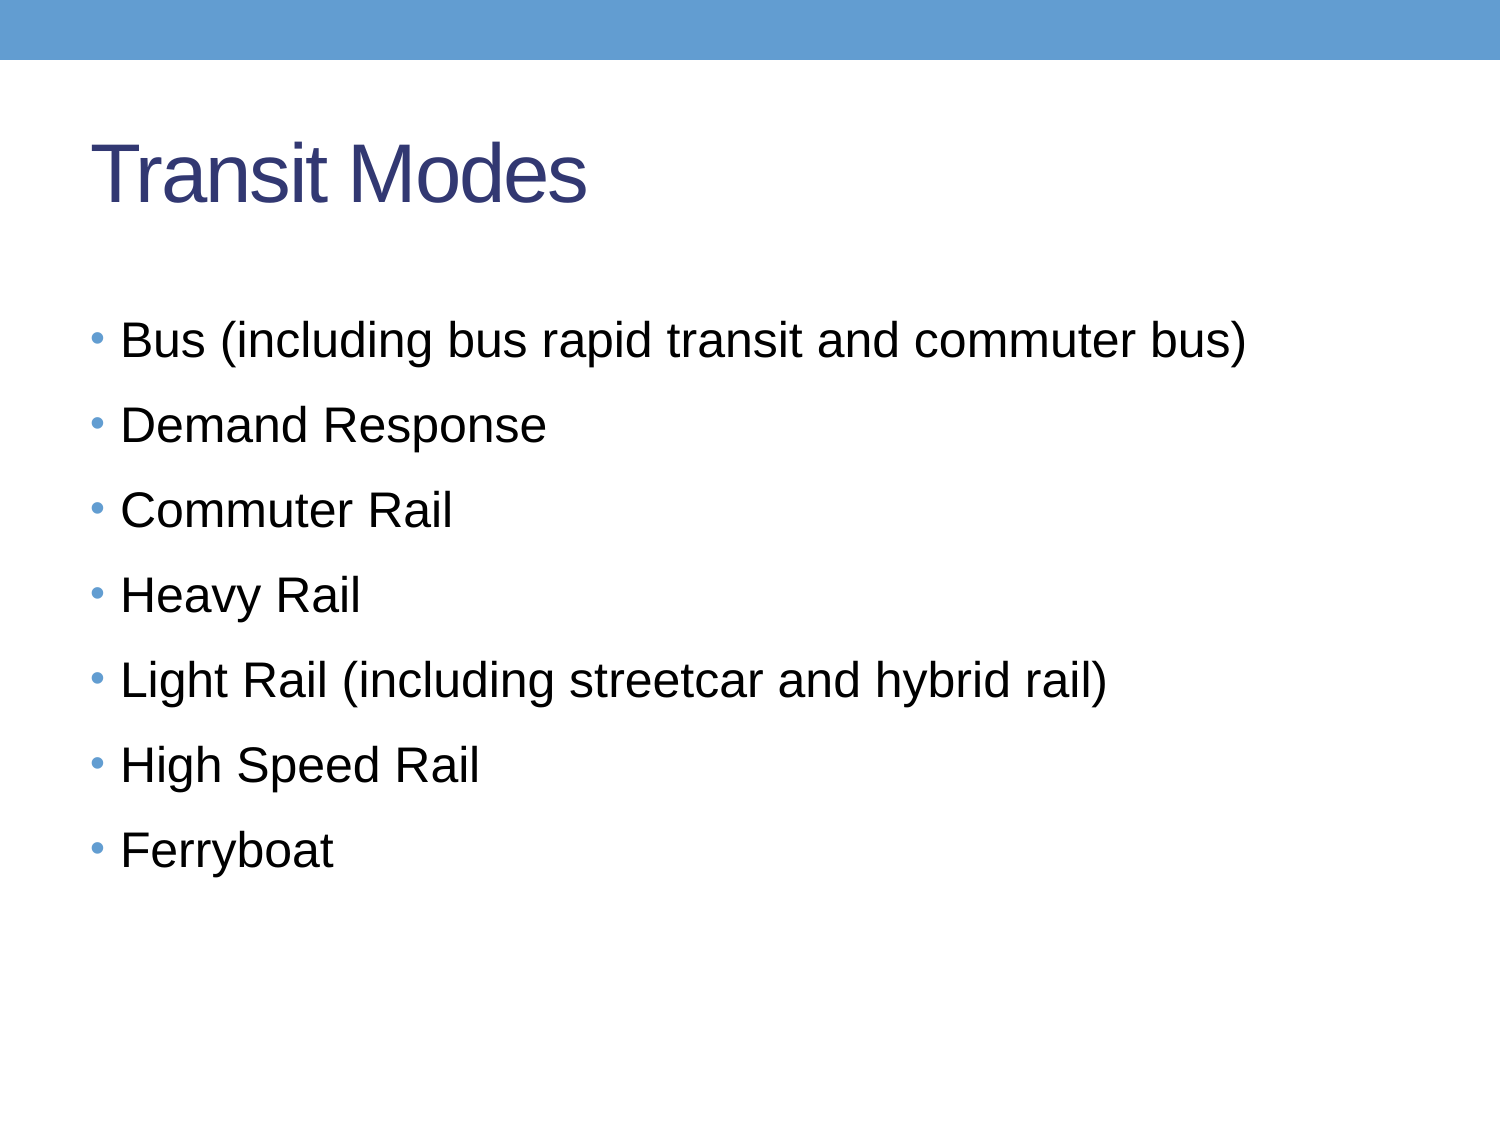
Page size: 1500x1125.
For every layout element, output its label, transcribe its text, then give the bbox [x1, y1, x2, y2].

title Transit Modes [75, 87, 1425, 250]
list Bus (including bus rapid transit and commuter bus) Demand Response Commuter Rail Heavy Rail Light Rail (including streetcar and hybrid rail) High Speed Rail Ferryboat [75, 299, 1425, 1063]
